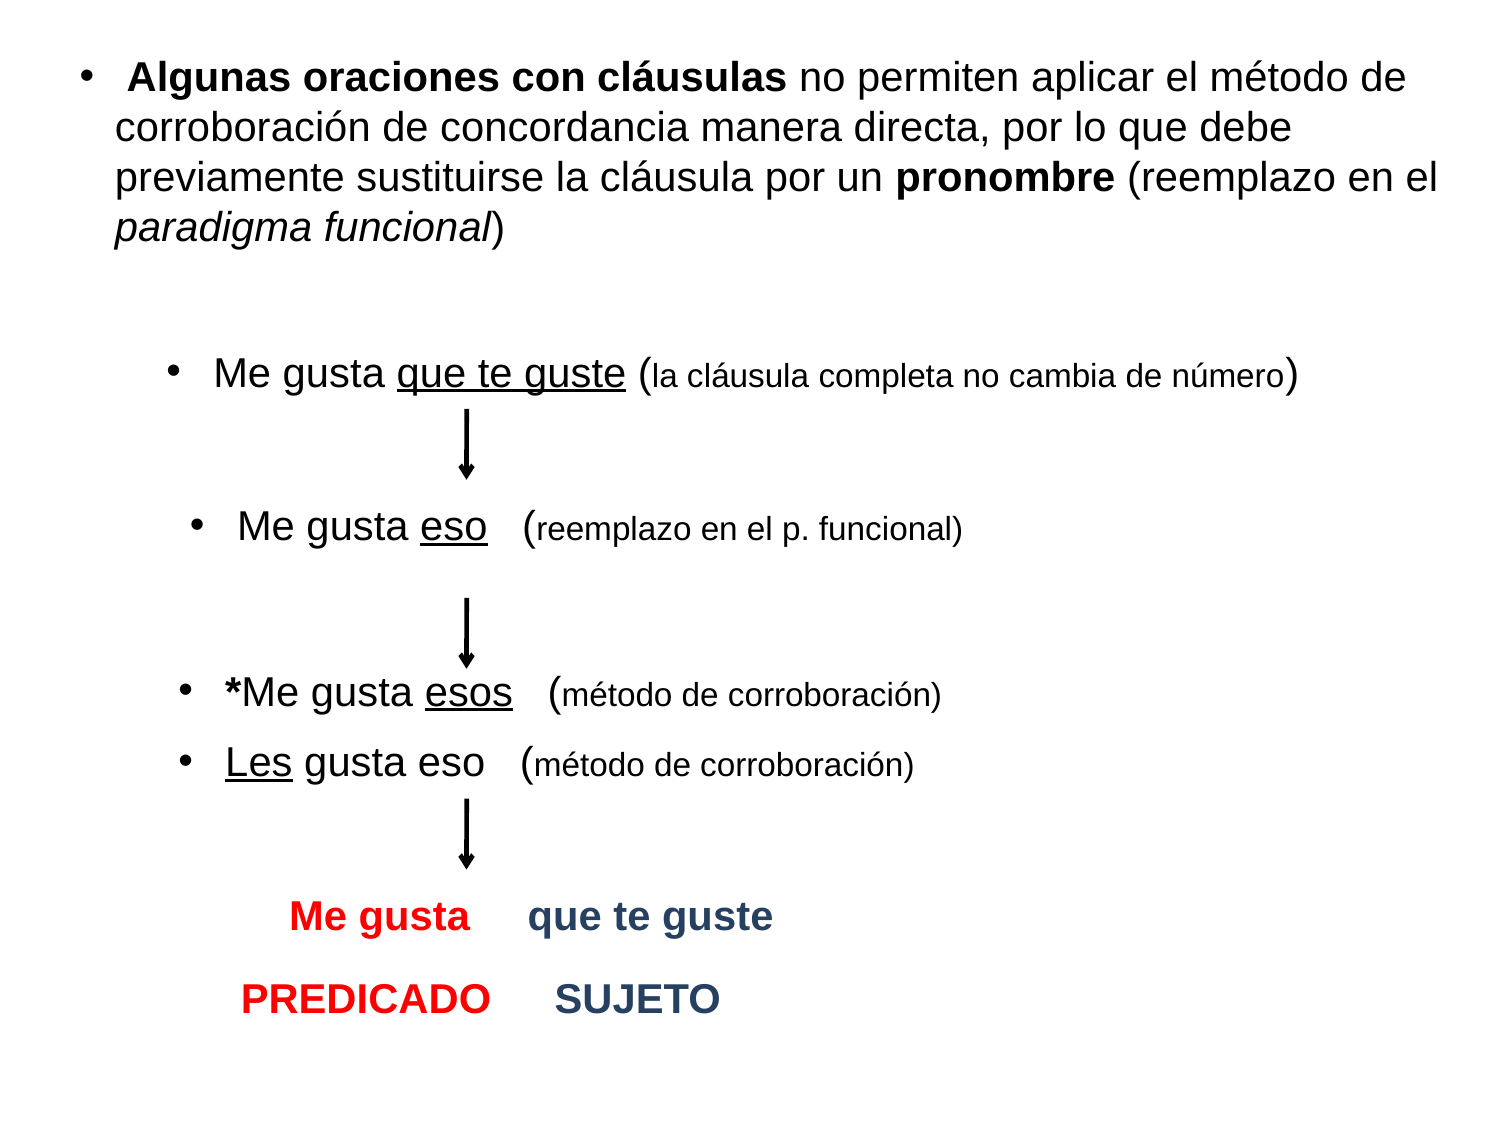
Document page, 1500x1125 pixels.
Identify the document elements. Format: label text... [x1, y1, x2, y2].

text_box Me gusta eso (reemplazo en el p. funcional) [135, 491, 1500, 557]
text_box Algunas oraciones con cláusulas no permiten aplicar el método de corroboración de concordancia manera directa, por lo que debe previamente sustituirse la cláusula por un pronombre (reemplazo en el paradigma funcional) [64, 42, 1500, 258]
text_box *Me gusta esos (método de corroboración) [123, 657, 1500, 722]
text_box Les gusta eso (método de corroboración) [123, 727, 1500, 793]
text_box Me gusta que te guste [159, 881, 1099, 947]
text_box PREDICADO [218, 963, 514, 1029]
text_box SUJETO [514, 963, 786, 1029]
text_box Me gusta que te guste (la cláusula completa no cambia de número) [112, 338, 1500, 403]
